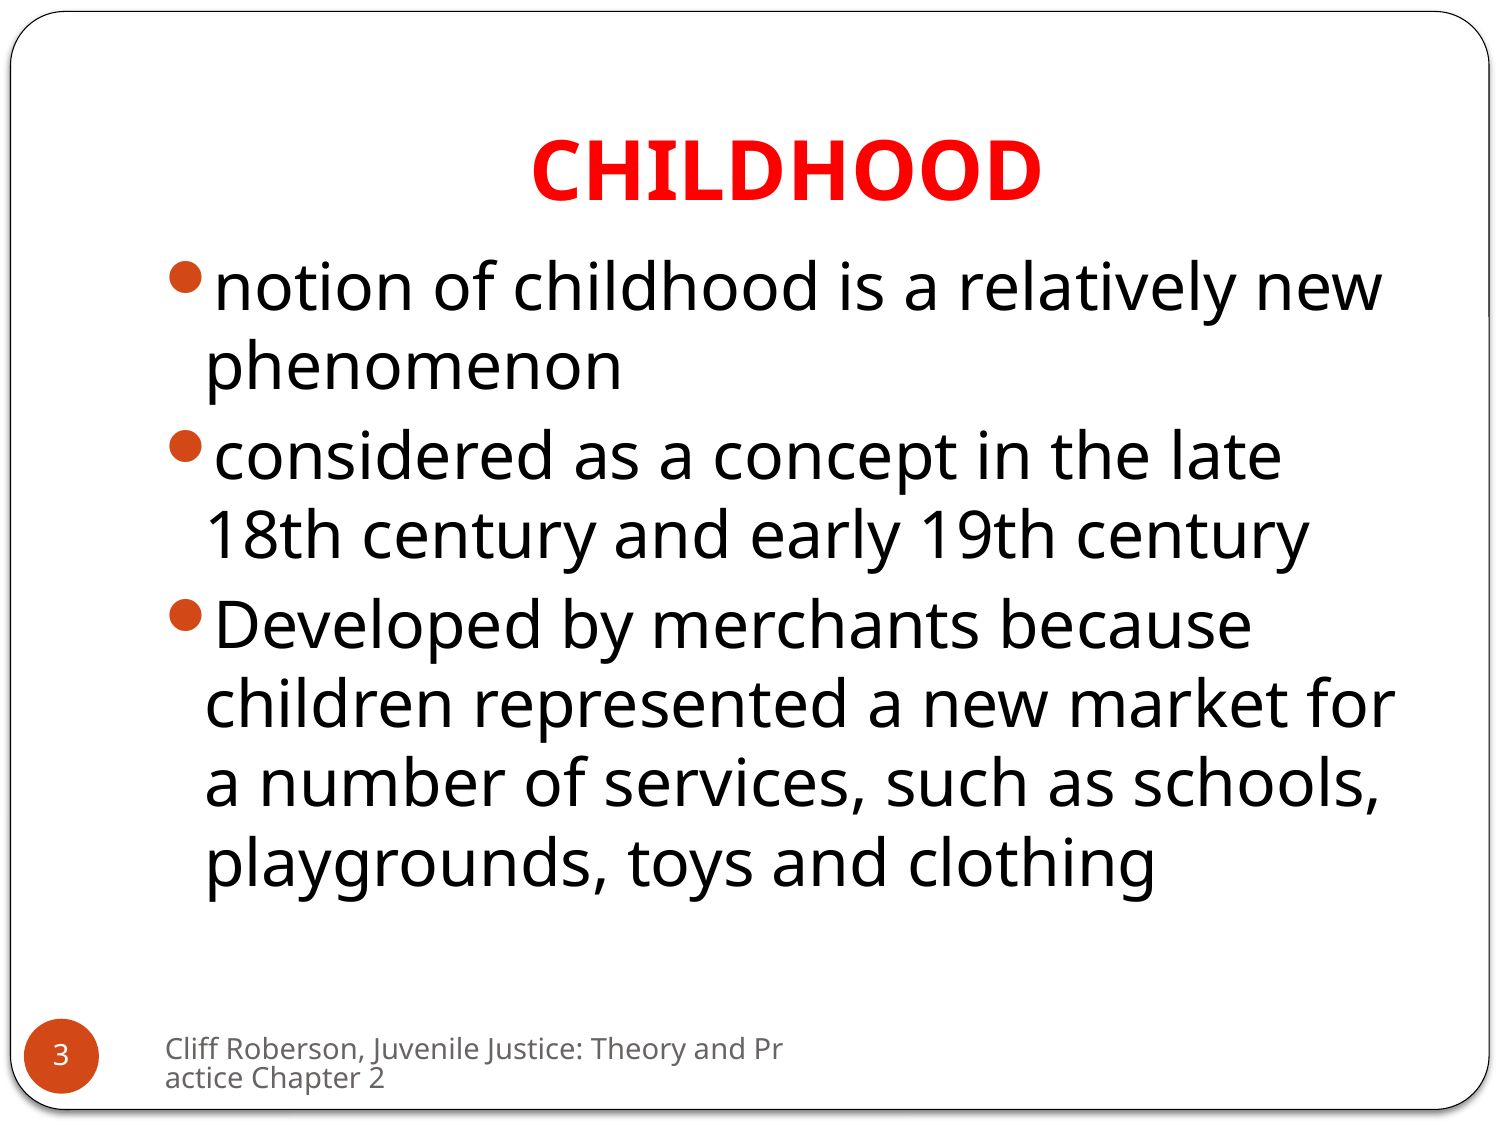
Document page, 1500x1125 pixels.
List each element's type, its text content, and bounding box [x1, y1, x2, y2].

title CHILDHOOD [150, 45, 1425, 233]
slide_number 3 [23, 1018, 99, 1094]
list notion of childhood is a relatively new phenomenon considered as a concept in the late 18th century and early 19th century Developed by merchants because children represented a new market for a number of services, such as schools, playgrounds, toys and clothing [150, 237, 1425, 988]
footer Cliff Roberson, Juvenile Justice: Theory and Practice Chapter 2 [150, 1012, 800, 1088]
